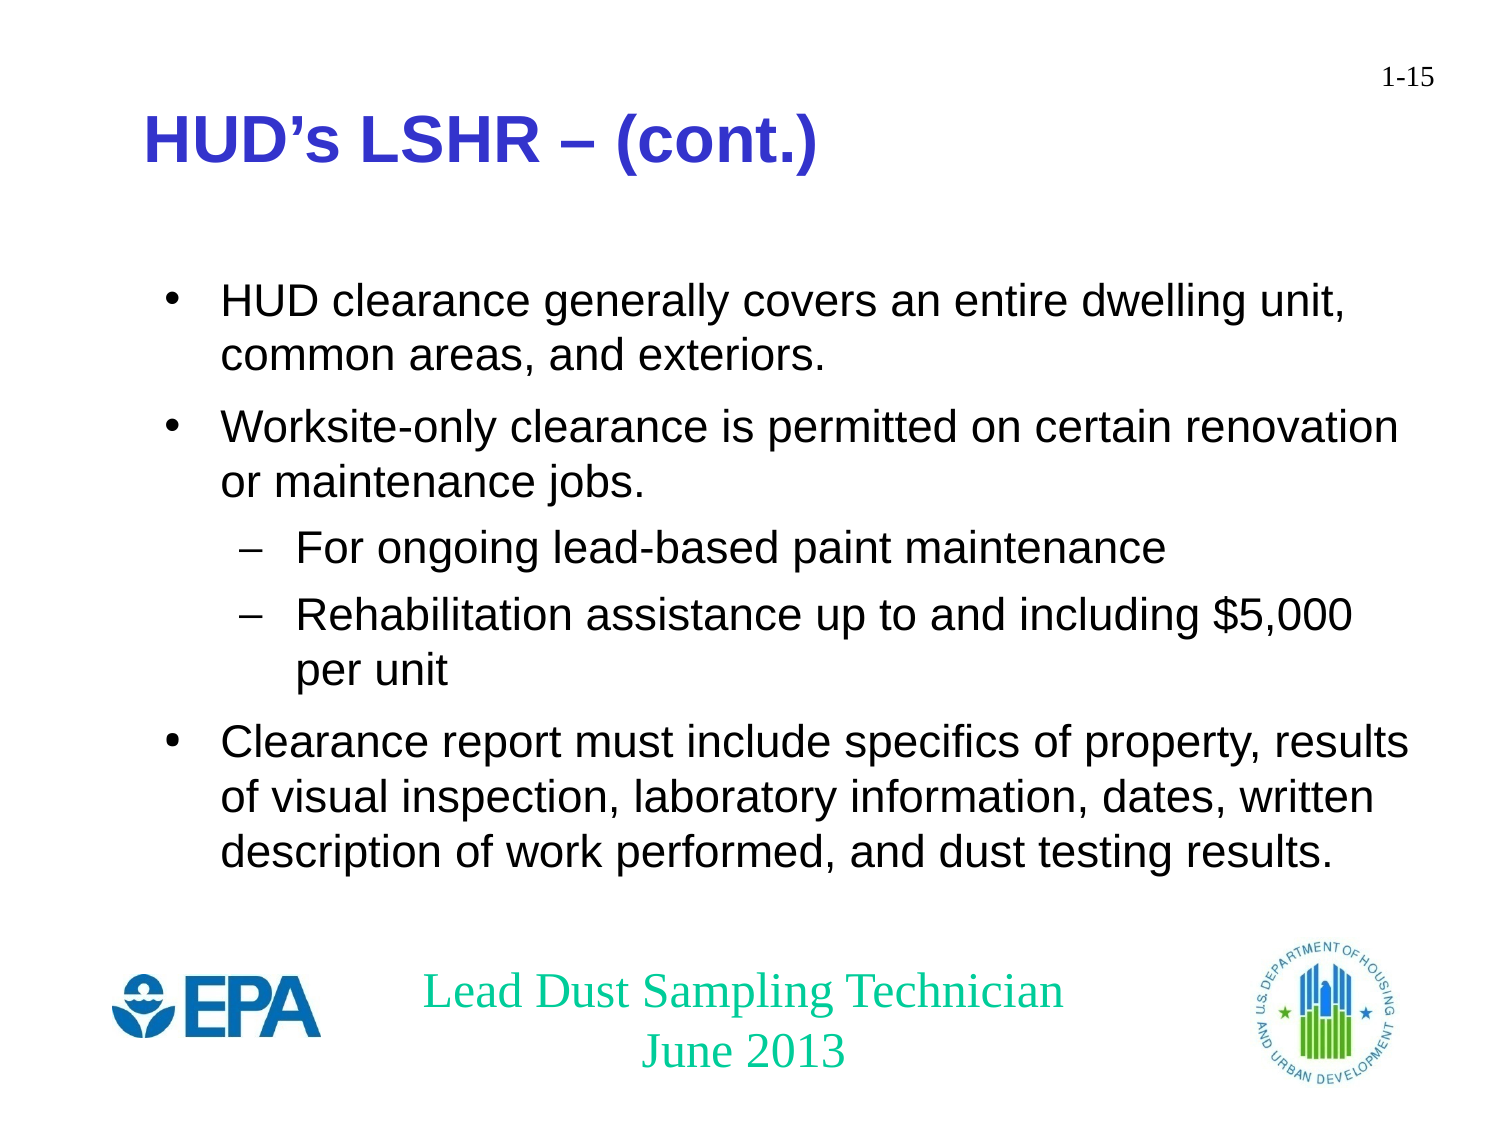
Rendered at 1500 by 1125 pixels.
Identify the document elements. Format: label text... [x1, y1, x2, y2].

picture [1250, 937, 1400, 1088]
title HUD’s LSHR – (cont.) [128, 73, 892, 199]
picture [112, 974, 321, 1038]
text_box HUD clearance generally covers an entire dwelling unit, common areas, and exteriors. Worksite-only clearance is permitted on certain renovation or maintenance jobs. For ongoing lead-based paint maintenance Rehabilitation assistance up to and including $5,000 per unit Clearance report must include specifics of property, results of visual inspection, laboratory information, dates, written description of work performed, and dust testing results. [149, 262, 1438, 901]
